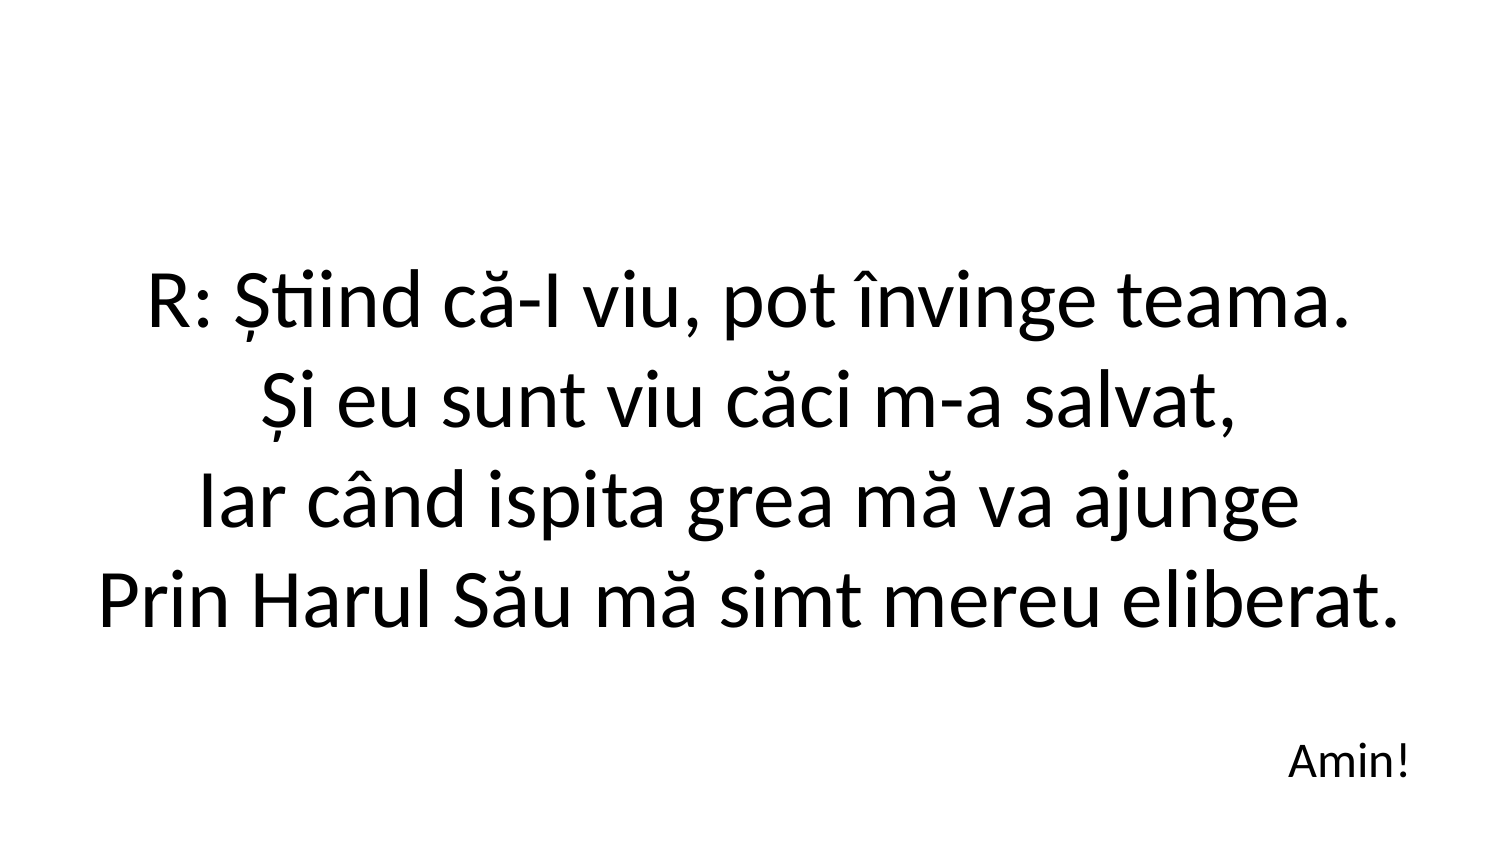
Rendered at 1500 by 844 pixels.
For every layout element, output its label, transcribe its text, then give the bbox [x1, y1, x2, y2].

text_box R: Știind că-I viu, pot învinge teama. Și eu sunt viu căci m-a salvat, Iar când ispita grea mă va ajunge Prin Harul Său mă simt mereu eliberat. [82, 192, 1418, 652]
text_box Amin! [1273, 674, 1427, 795]
